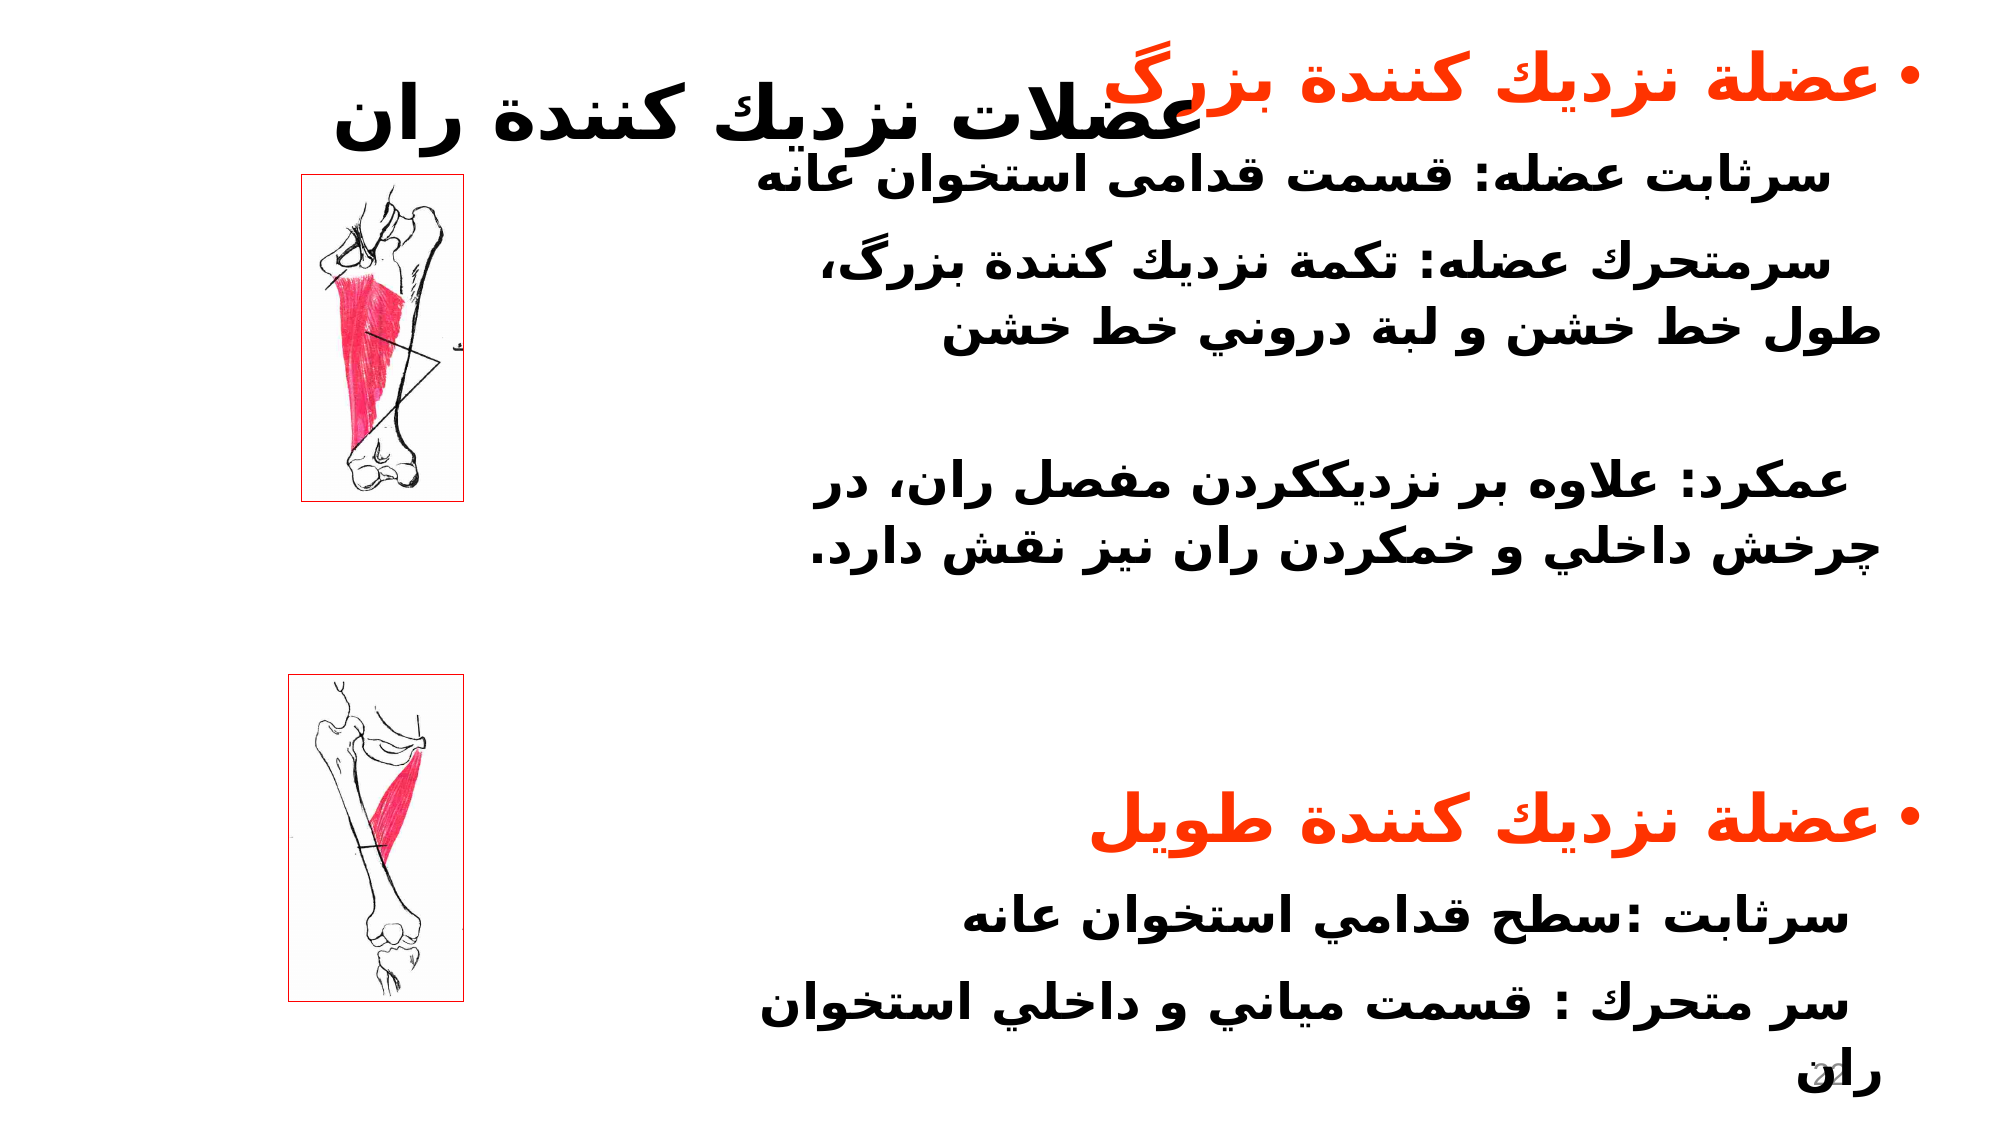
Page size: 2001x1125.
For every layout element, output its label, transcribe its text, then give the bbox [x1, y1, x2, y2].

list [301, 174, 464, 502]
title ‎ عضلات نزديك كنندة ران [291, 66, 1729, 254]
list عضلة نزديك كنندة بزرگ سرثابت عضله: قسمت قدامی استخوان عانه سرمتحرك عضله: تكمة نزديك كنندة بزرگ، طول خط خشن و لبة دروني خط خشن عمکرد: علاوه بر نزديك‎كردن مفصل ران، در چرخش داخلي و خم‎كردن ران نيز نقش دارد. عضلة نزديك كنندة طويل سرثابت :سطح قدامي استخوان عانه سر متحرك : قسمت مياني و داخلي استخوان ران عملکرد:عضلة بالا در خم‎شدن و چرخش داخلي ران نيز دخالت دارد. [671, 14, 1946, 339]
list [288, 674, 464, 1002]
slide_number 22 [1412, 1042, 1863, 1103]
